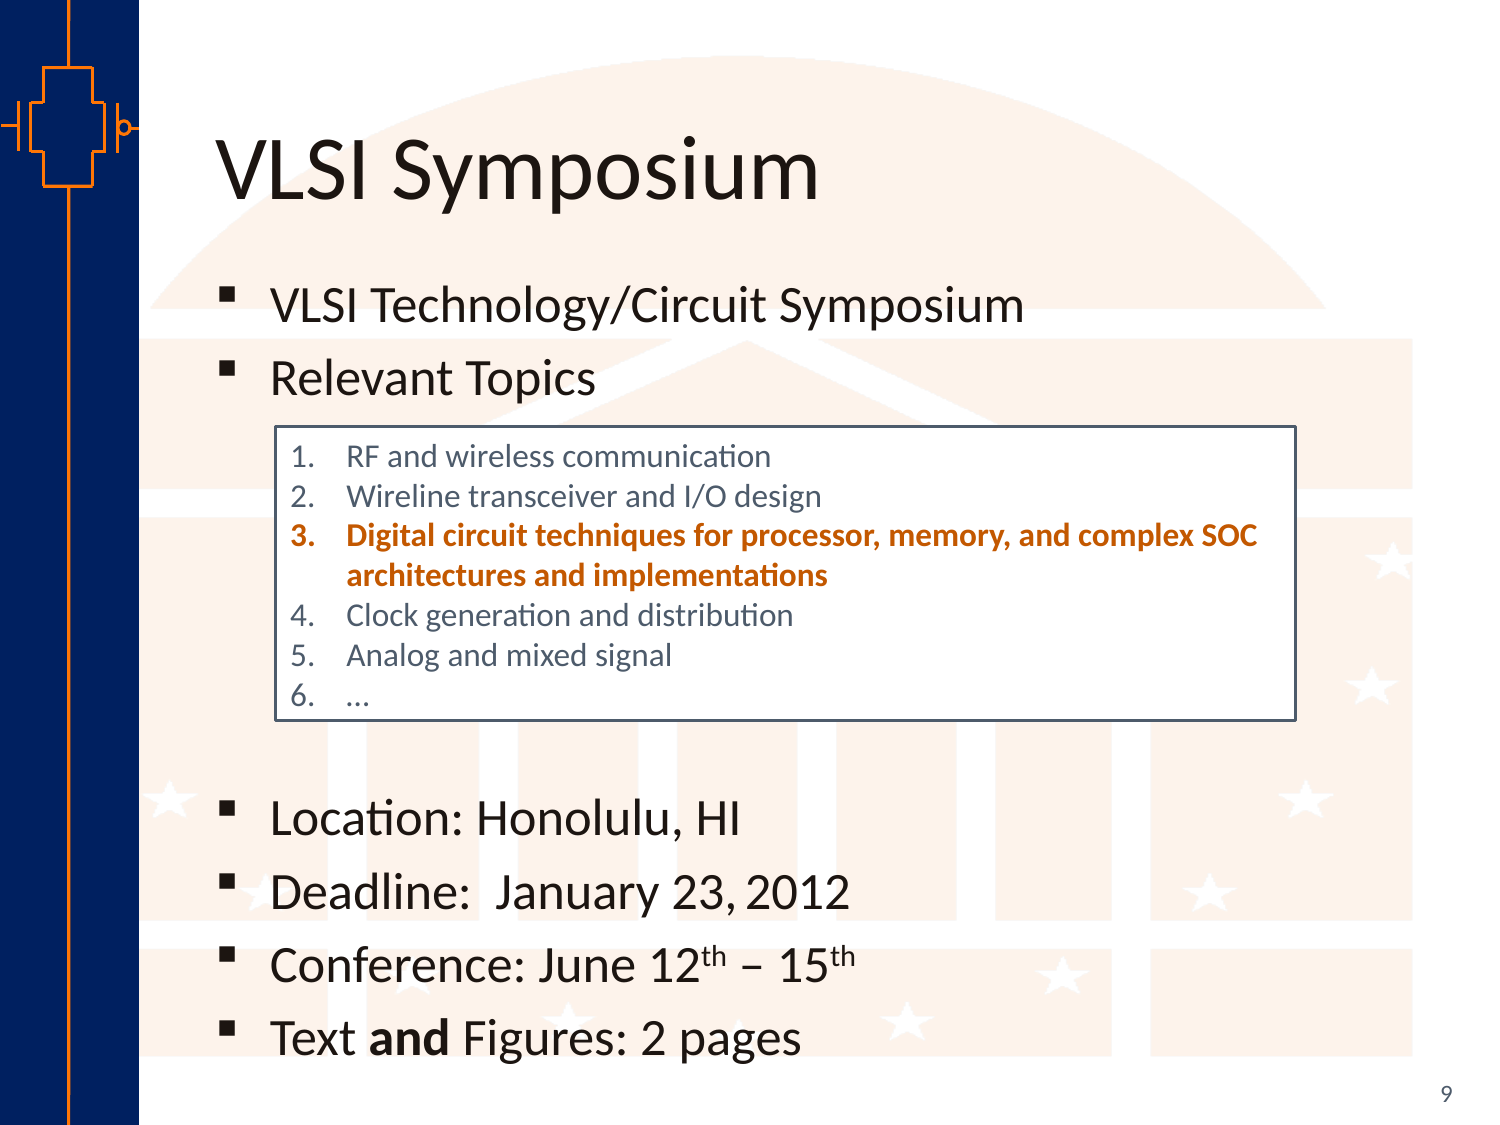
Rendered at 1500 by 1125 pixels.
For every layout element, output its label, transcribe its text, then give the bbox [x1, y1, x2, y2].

text_box RF and wireless communication Wireline transceiver and I/O design Digital circuit techniques for processor, memory, and complex SOC architectures and implementations Clock generation and distribution Analog and mixed signal … [274, 425, 1297, 722]
title VLSI Symposium [200, 37, 1388, 225]
slide_number 9 [1425, 1062, 1488, 1123]
list VLSI Technology/Circuit Symposium Relevant Topics Location: Honolulu, HI Deadline: January 23, 2012 Conference: June 12th – 15th Text and Figures: 2 pages [200, 262, 1425, 1080]
